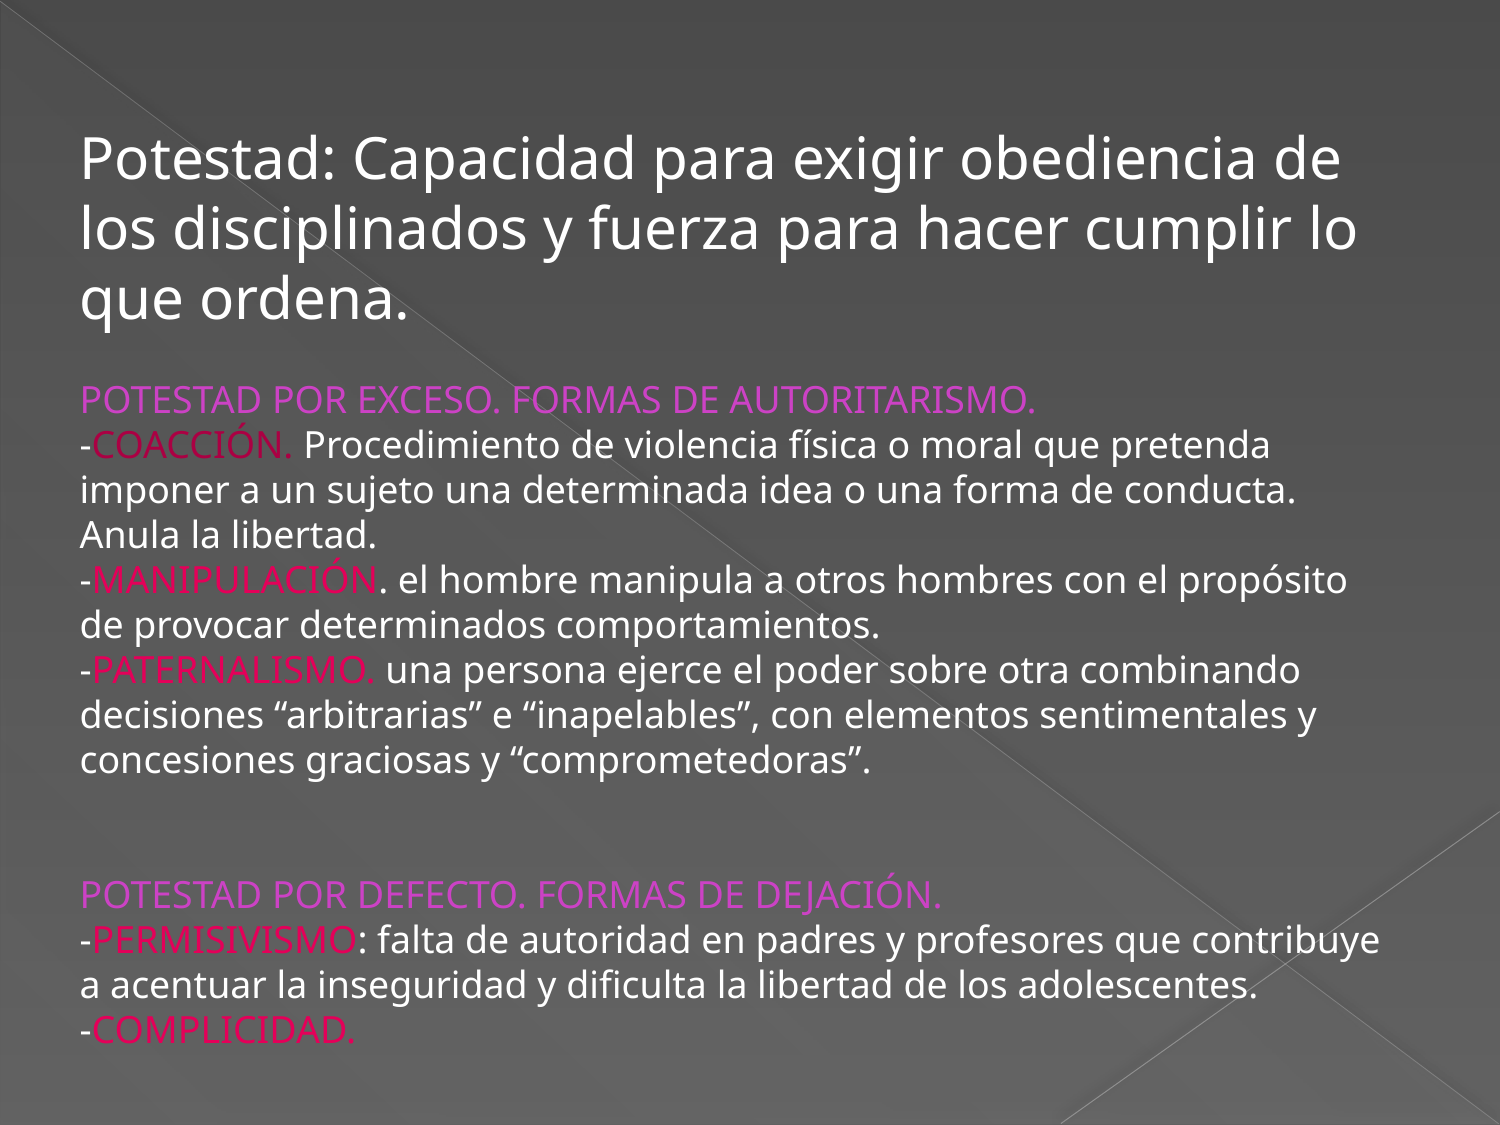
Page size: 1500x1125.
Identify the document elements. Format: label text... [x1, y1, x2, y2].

text_box Potestad: Capacidad para exigir obediencia de los disciplinados y fuerza para hacer cumplir lo que ordena. POTESTAD POR EXCESO. FORMAS DE AUTORITARISMO. -COACCIÓN. Procedimiento de violencia física o moral que pretenda imponer a un sujeto una determinada idea o una forma de conducta. Anula la libertad. -MANIPULACIÓN. el hombre manipula a otros hombres con el propósito de provocar determinados comportamientos. -PATERNALISMO. una persona ejerce el poder sobre otra combinando decisiones “arbitrarias” e “inapelables”, con elementos sentimentales y concesiones graciosas y “comprometedoras”. POTESTAD POR DEFECTO. FORMAS DE DEJACIÓN. -PERMISIVISMO: falta de autoridad en padres y profesores que contribuye a acentuar la inseguridad y dificulta la libertad de los adolescentes. -COMPLICIDAD. [64, 113, 1412, 1059]
